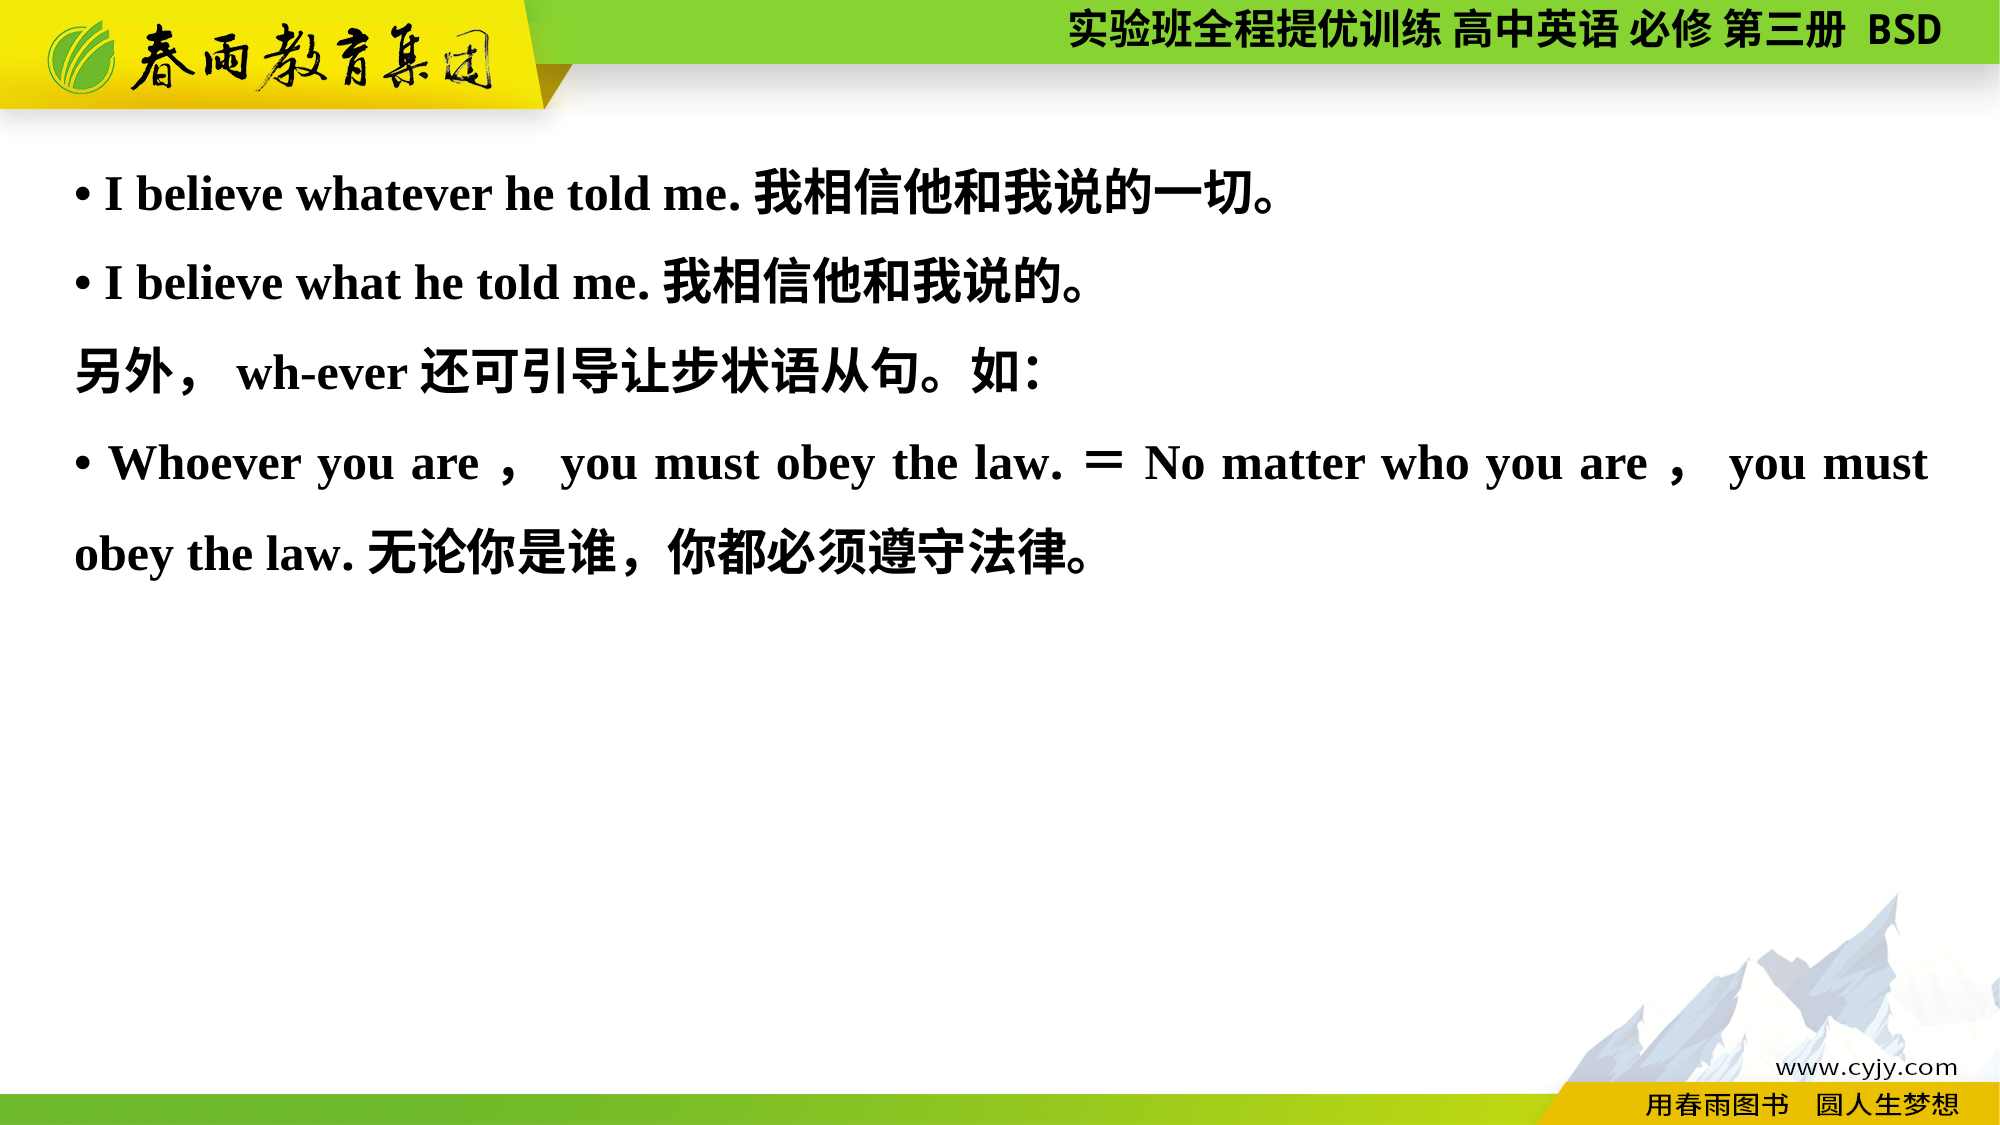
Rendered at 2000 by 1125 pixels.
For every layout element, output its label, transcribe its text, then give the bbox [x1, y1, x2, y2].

list • I believe whatever he told me.我相信他和我说的一切。 • I believe what he told me.我相信他和我说的。 另外，wh-ever还可引导让步状语从句。如： • Whoever you are，you must obey the law.＝No matter who you are，you must obey the law.无论你是谁，你都必须遵守法律。 [59, 122, 1944, 581]
picture [0, 0, 2000, 1125]
